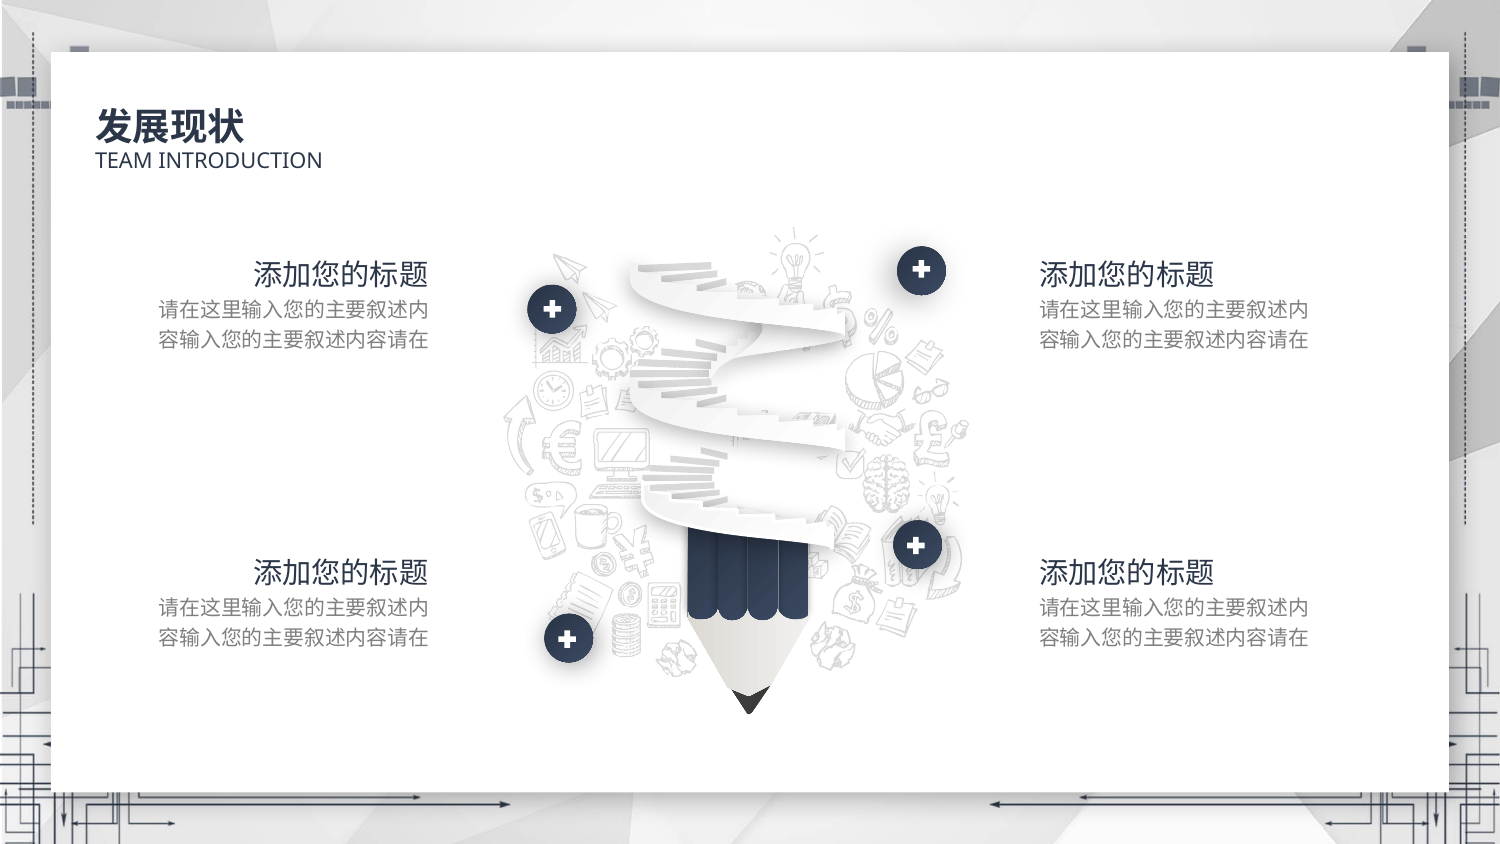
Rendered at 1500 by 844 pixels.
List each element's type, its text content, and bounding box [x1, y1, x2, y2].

picture [0, 0, 1500, 844]
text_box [499, 227, 970, 745]
text_box 添加您的标题 请在这里输入您的主要叙述内容输入您的主要叙述内容请在 [139, 539, 444, 657]
text_box 添加您的标题 请在这里输入您的主要叙述内容输入您的主要叙述内容请在 [1024, 539, 1329, 657]
text_box 添加您的标题 请在这里输入您的主要叙述内容输入您的主要叙述内容请在 [1024, 242, 1329, 359]
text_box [94, 91, 339, 177]
text_box 添加您的标题 请在这里输入您的主要叙述内容输入您的主要叙述内容请在 [139, 242, 444, 359]
